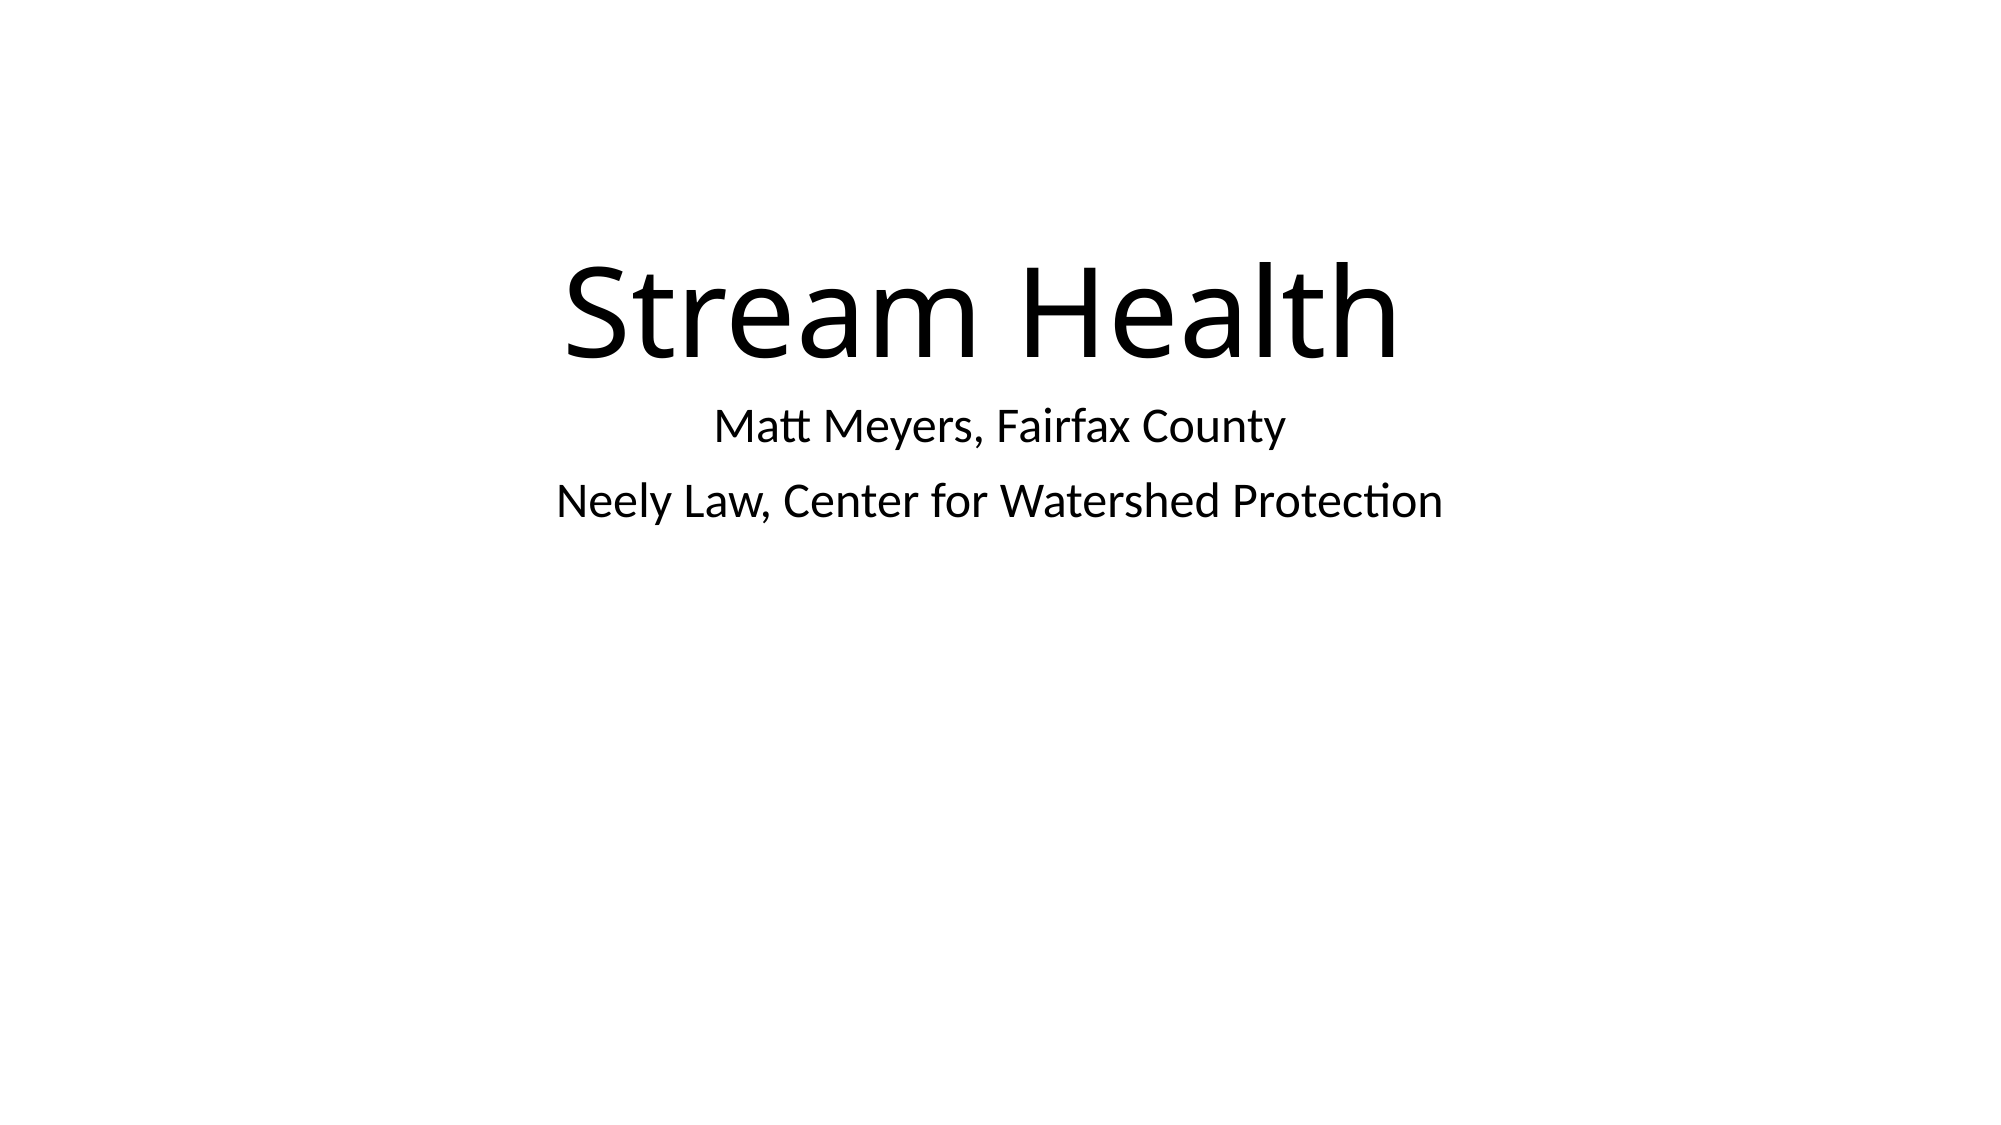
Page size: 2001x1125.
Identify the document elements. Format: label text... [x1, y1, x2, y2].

subtitle Matt Meyers, Fairfax County Neely Law, Center for Watershed Protection [249, 391, 1750, 664]
title Stream Health [249, 0, 1750, 391]
